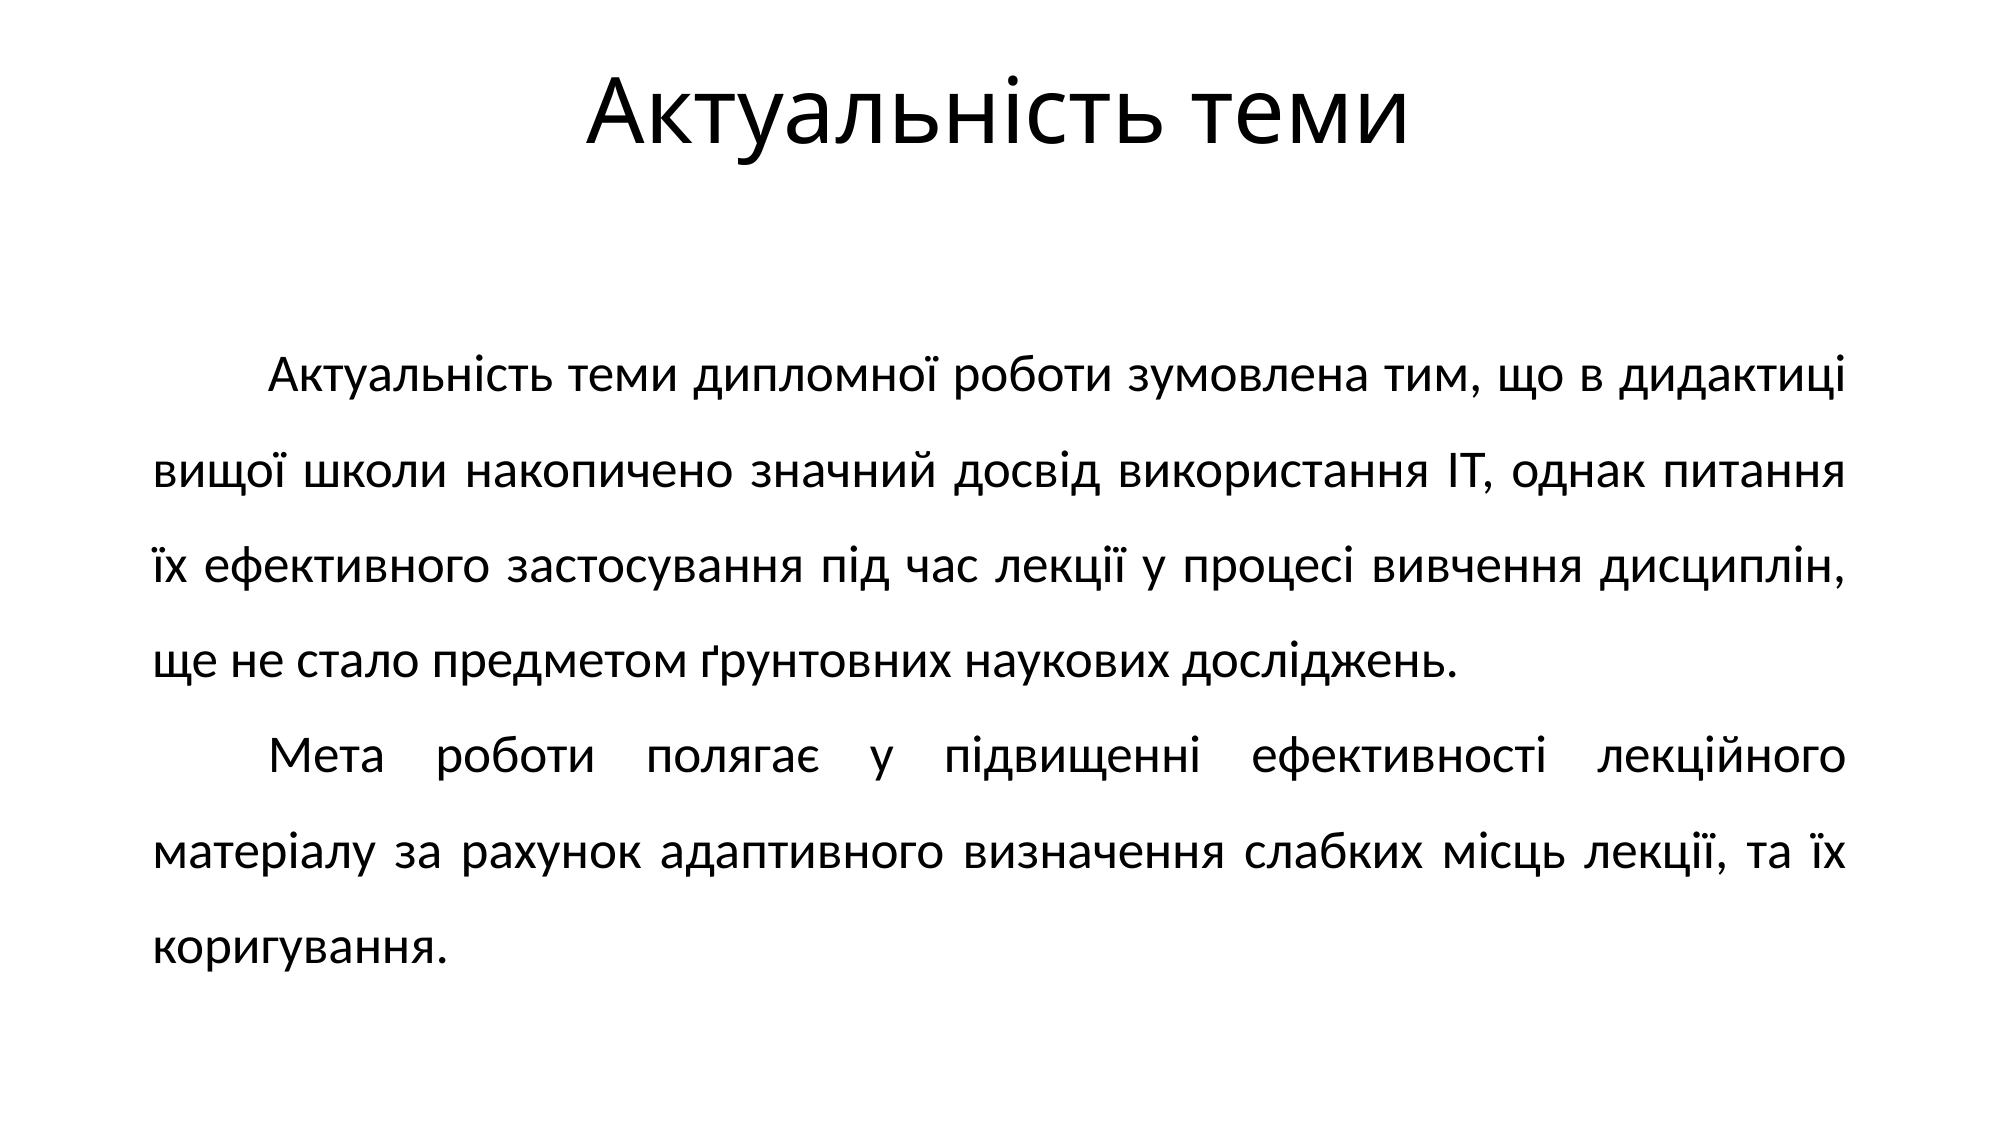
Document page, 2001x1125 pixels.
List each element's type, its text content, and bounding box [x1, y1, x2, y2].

list Актуальність теми дипломної роботи зумовлена тим, що в дидактиці вищої школи накопичено значний досвід використання ІТ, однак питання їх ефективного застосування під час лекції у процесі вивчення дисциплін, ще не стало предметом ґрунтовних наукових досліджень. Мета роботи полягає у підвищенні ефективності лекційного матеріалу за рахунок адаптивного визначення слабких місць лекції, та їх коригування. [137, 299, 1863, 1014]
title Актуальність теми [137, 59, 1863, 278]
